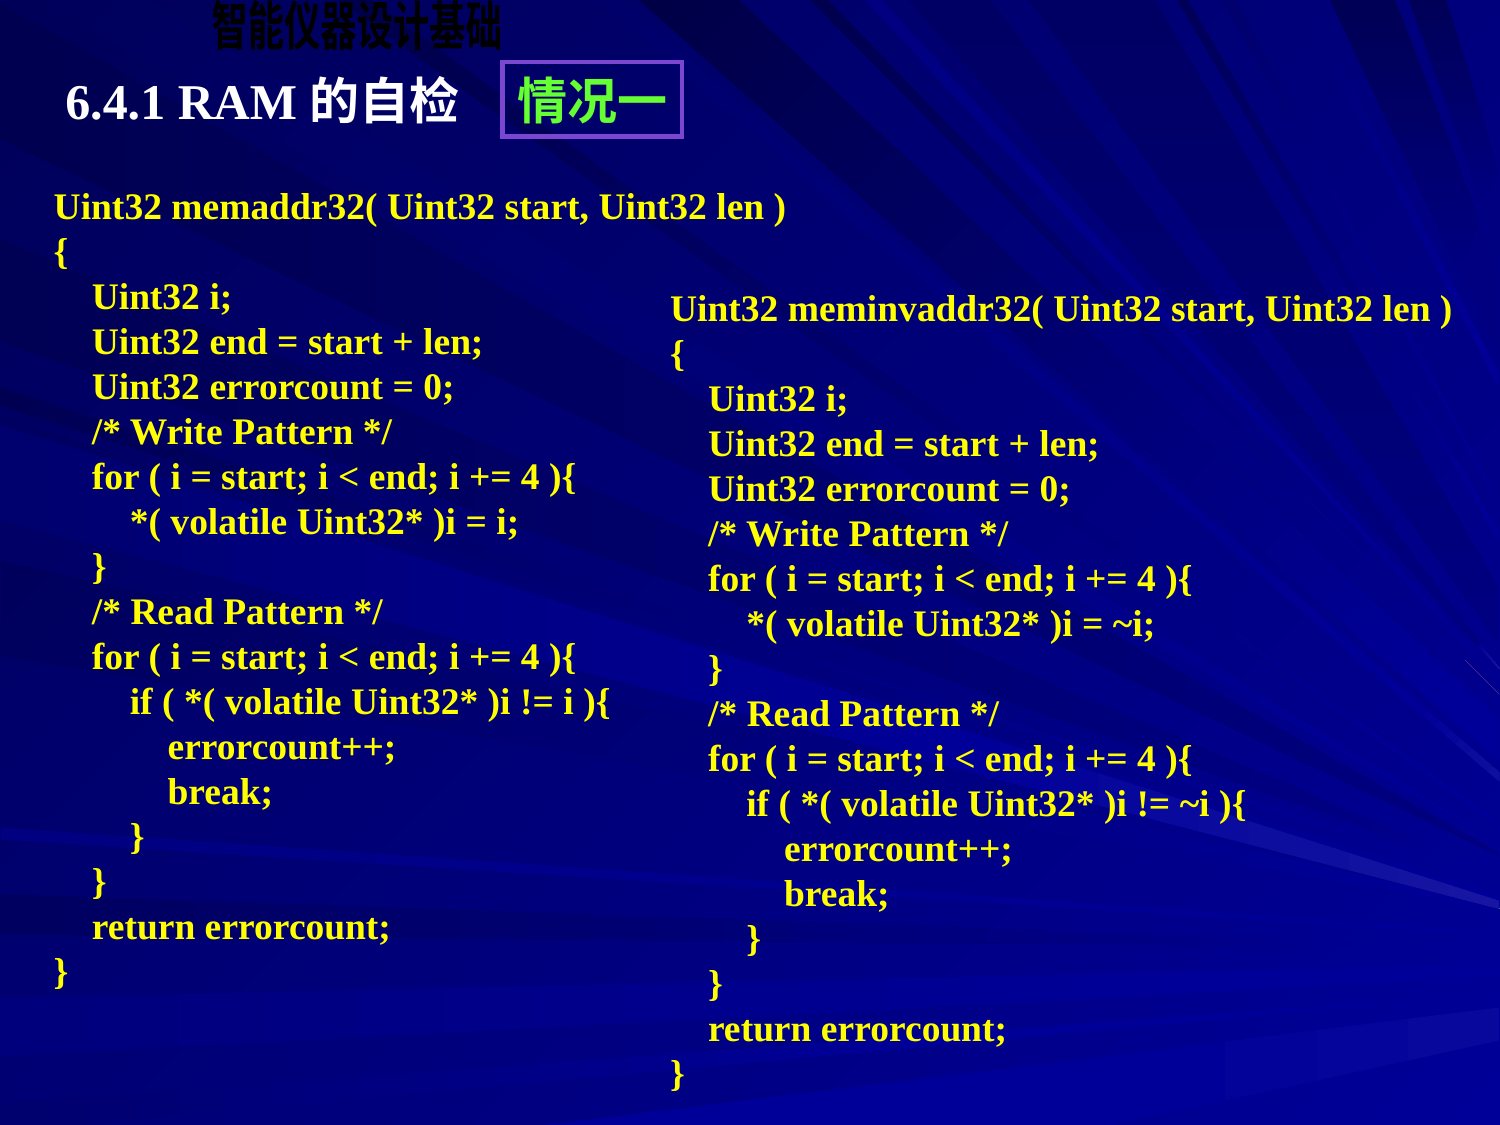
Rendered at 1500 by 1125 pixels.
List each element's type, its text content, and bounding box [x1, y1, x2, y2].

text_box 情况一 [502, 62, 683, 137]
text_box Uint32 meminvaddr32( Uint32 start, Uint32 len ) { Uint32 i; Uint32 end = start + len; Uint32 errorcount = 0; /* Write Pattern */ for ( i = start; i < end; i += 4 ){ *( volatile Uint32* )i = ~i; } /* Read Pattern */ for ( i = start; i < end; i += 4 ){ if ( *( volatile Uint32* )i != ~i ){ errorcount++; break; } } return errorcount; } [655, 276, 1500, 1102]
text_box Uint32 memaddr32( Uint32 start, Uint32 len ) { Uint32 i; Uint32 end = start + len; Uint32 errorcount = 0; /* Write Pattern */ for ( i = start; i < end; i += 4 ){ *( volatile Uint32* )i = i; } /* Read Pattern */ for ( i = start; i < end; i += 4 ){ if ( *( volatile Uint32* )i != i ){ errorcount++; break; } } return errorcount; } [39, 174, 940, 1000]
text_box 6.4.1 RAM的自检 [50, 62, 474, 137]
